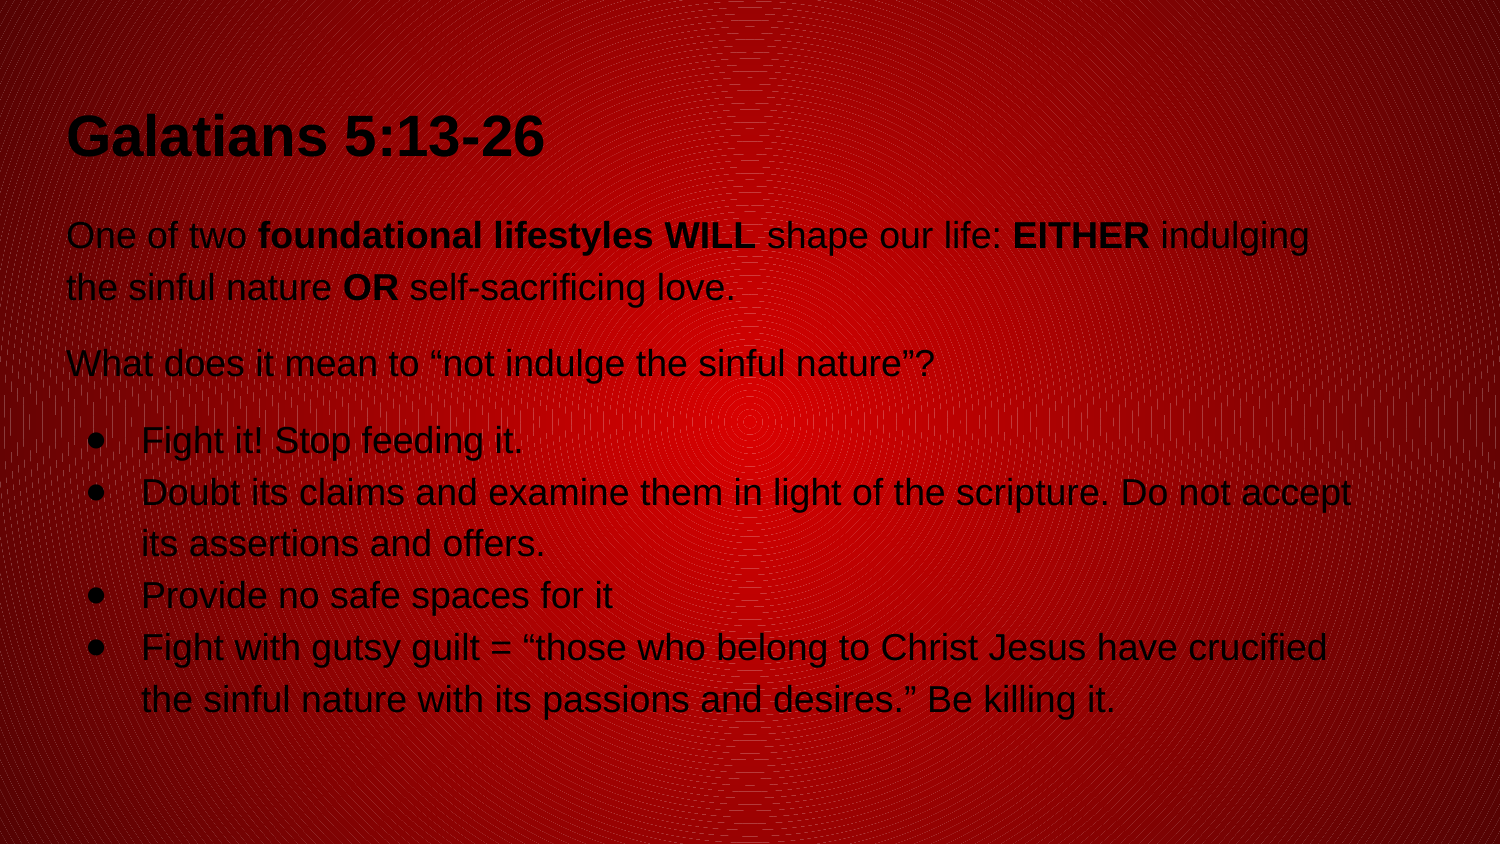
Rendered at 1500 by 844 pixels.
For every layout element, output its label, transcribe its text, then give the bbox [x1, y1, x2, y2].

list One of two foundational lifestyles WILL shape our life: EITHER indulging the sinful nature OR self-sacrificing love. What does it mean to “not indulge the sinful nature”? Fight it! Stop feeding it. Doubt its claims and examine them in light of the scripture. Do not accept its assertions and offers. Provide no safe spaces for it Fight with gutsy guilt = “those who belong to Christ Jesus have crucified the sinful nature with its passions and desires.” Be killing it. [51, 189, 1368, 750]
title Galatians 5:13-26 [51, 72, 1449, 167]
